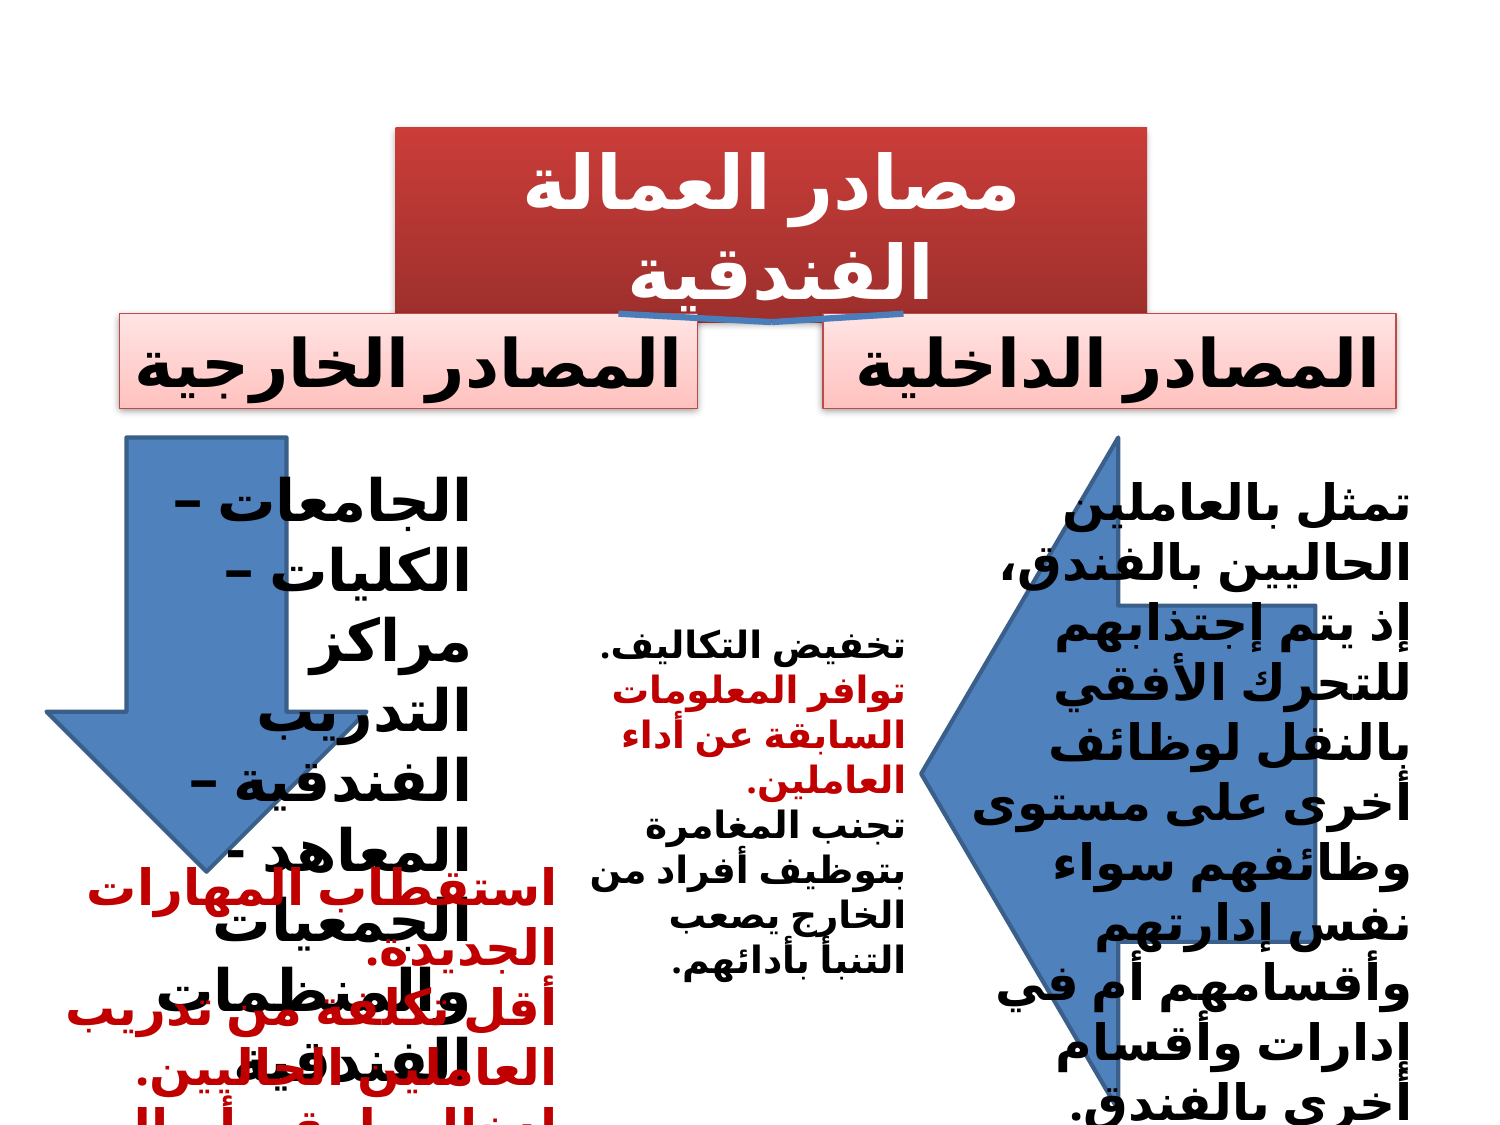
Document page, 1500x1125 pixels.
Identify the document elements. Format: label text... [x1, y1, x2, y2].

text_box المصادر الداخلية [822, 313, 1397, 409]
text_box [44, 709, 88, 757]
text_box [618, 233, 772, 314]
text_box الجامعات – الكليات – مراكز التدريب الفندقية – المعاهد - الجمعيات والمنظمات الفندقية [88, 456, 488, 848]
text_box [922, 740, 938, 807]
text_box المصادر الخارجية [119, 313, 698, 409]
text_box تمثل بالعاملين الحاليين بالفندق، إذ يتم إجتذابهم للتحرك الأفقي بالنقل لوظائف أخرى على مستوى وظائفهم سواء نفس إدارتهم وأقسامهم أم في إدارات وأقسام أخرى بالفندق. وتفضل العديد من المؤسسات الفندقية تعبئة شواغرها من الداخل [938, 463, 1428, 1125]
text_box استقطاب المهارات الجديدة. أقل تكلفة من تدريب العاملين الحاليين. إدخال طرق وأساليب جديدة. [0, 848, 573, 1125]
text_box [124, 435, 289, 456]
text_box تخفيض التكاليف. توافر المعلومات السابقة عن أداء العاملين. تجنب المغامرة بتوظيف أفراد من الخارج يصعب التنبأ بأدائهم. [572, 614, 922, 989]
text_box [773, 233, 904, 314]
text_box [1100, 435, 1121, 463]
text_box مصادر العمالة الفندقية [395, 127, 1148, 311]
